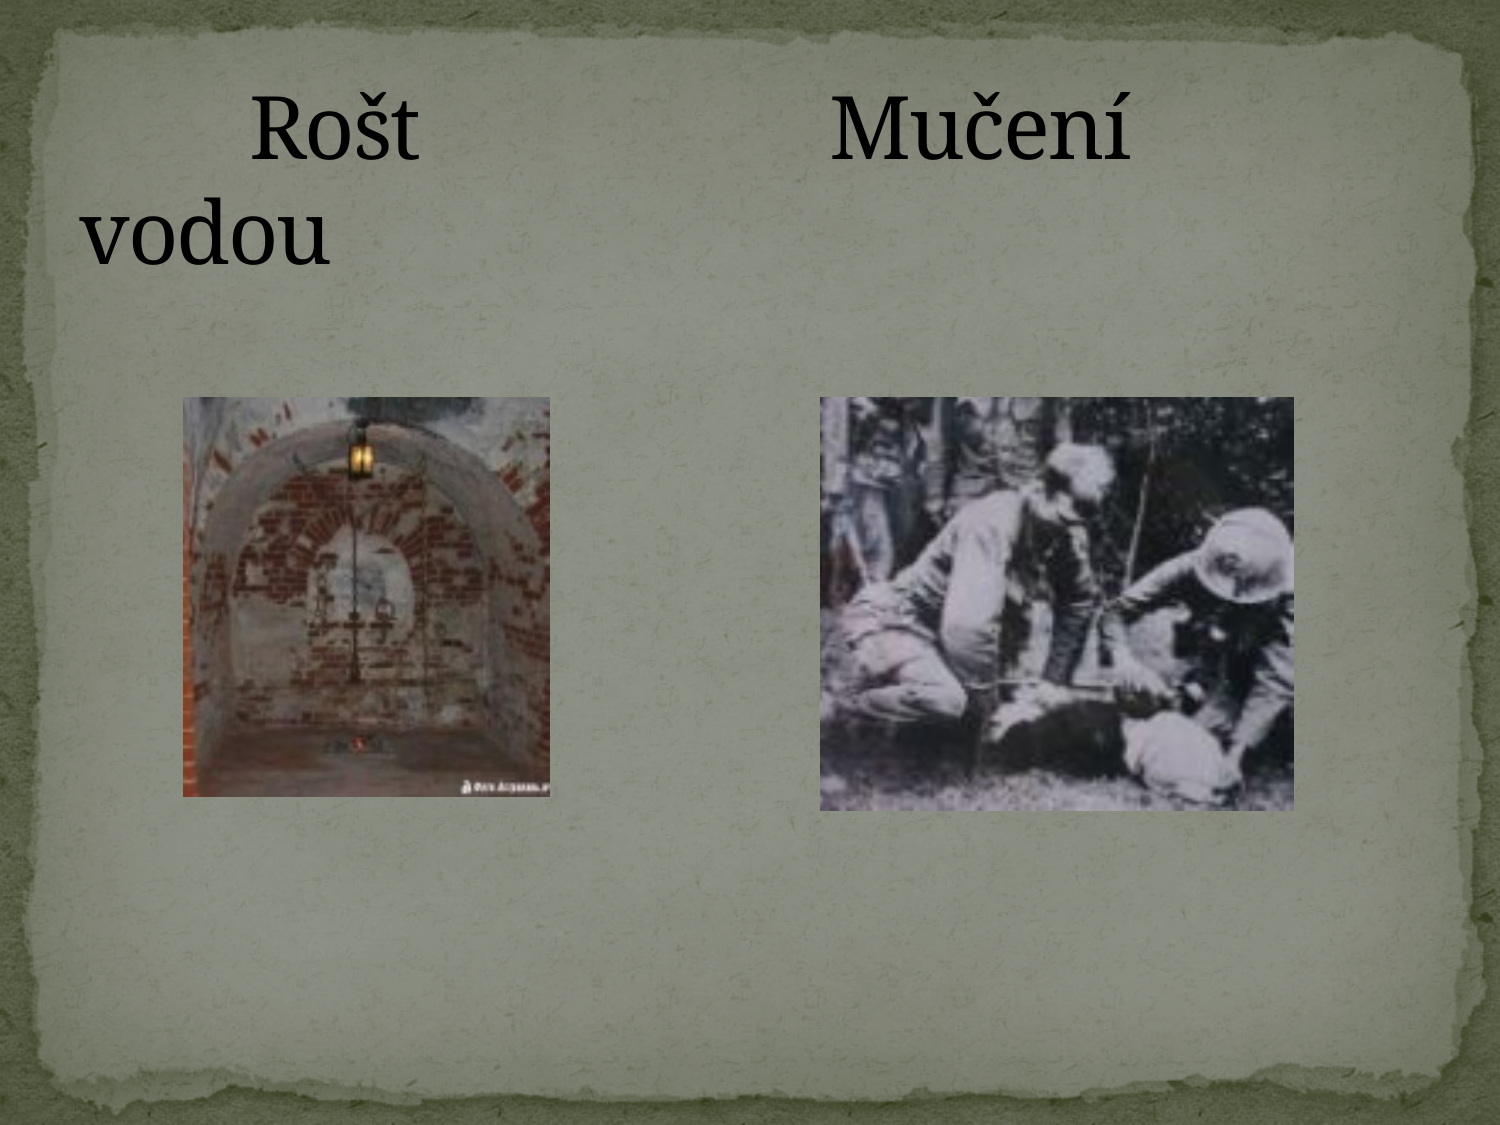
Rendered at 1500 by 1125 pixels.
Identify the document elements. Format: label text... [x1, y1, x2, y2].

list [184, 399, 548, 795]
title Rošt Mučení vodou [64, 89, 1415, 290]
picture [820, 397, 1294, 811]
